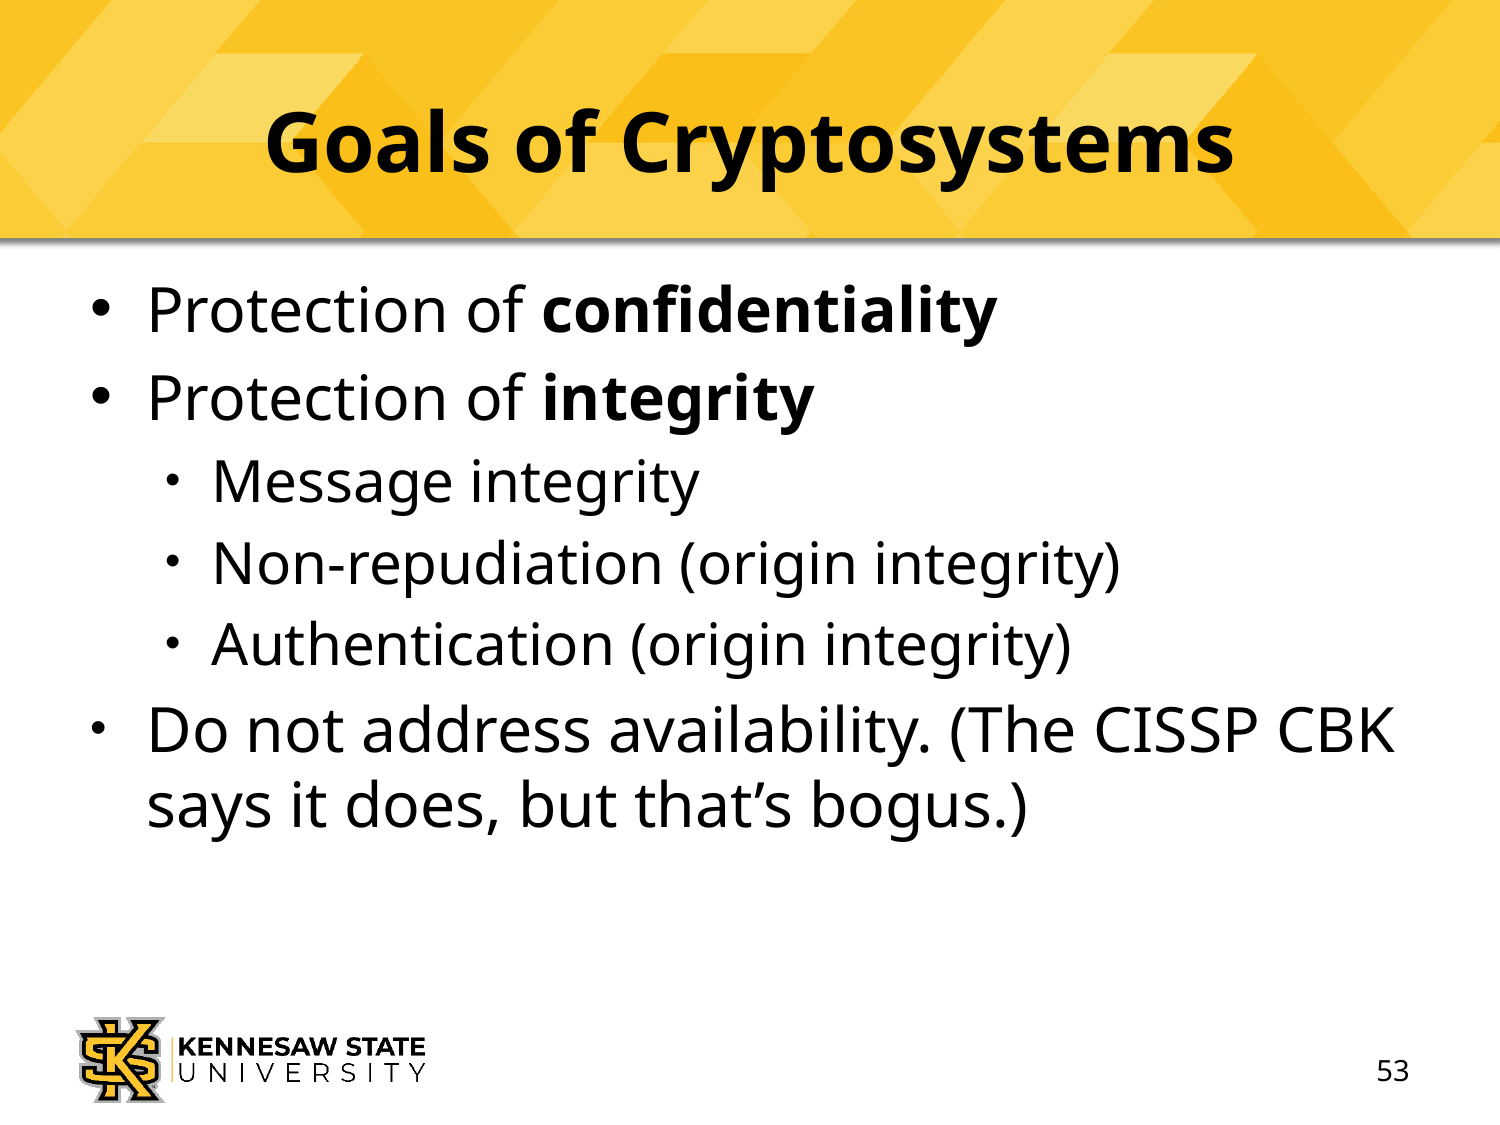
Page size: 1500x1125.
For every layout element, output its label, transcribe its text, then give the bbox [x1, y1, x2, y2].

title Goals of Cryptosystems [75, 45, 1425, 233]
slide_number 53 [1074, 1042, 1425, 1103]
picture [75, 1017, 425, 1103]
list Protection of confidentiality Protection of integrity Message integrity Non-repudiation (origin integrity) Authentication (origin integrity) Do not address availability. (The CISSP CBK says it does, but that’s bogus.) [75, 262, 1425, 1005]
picture [0, 0, 1500, 251]
